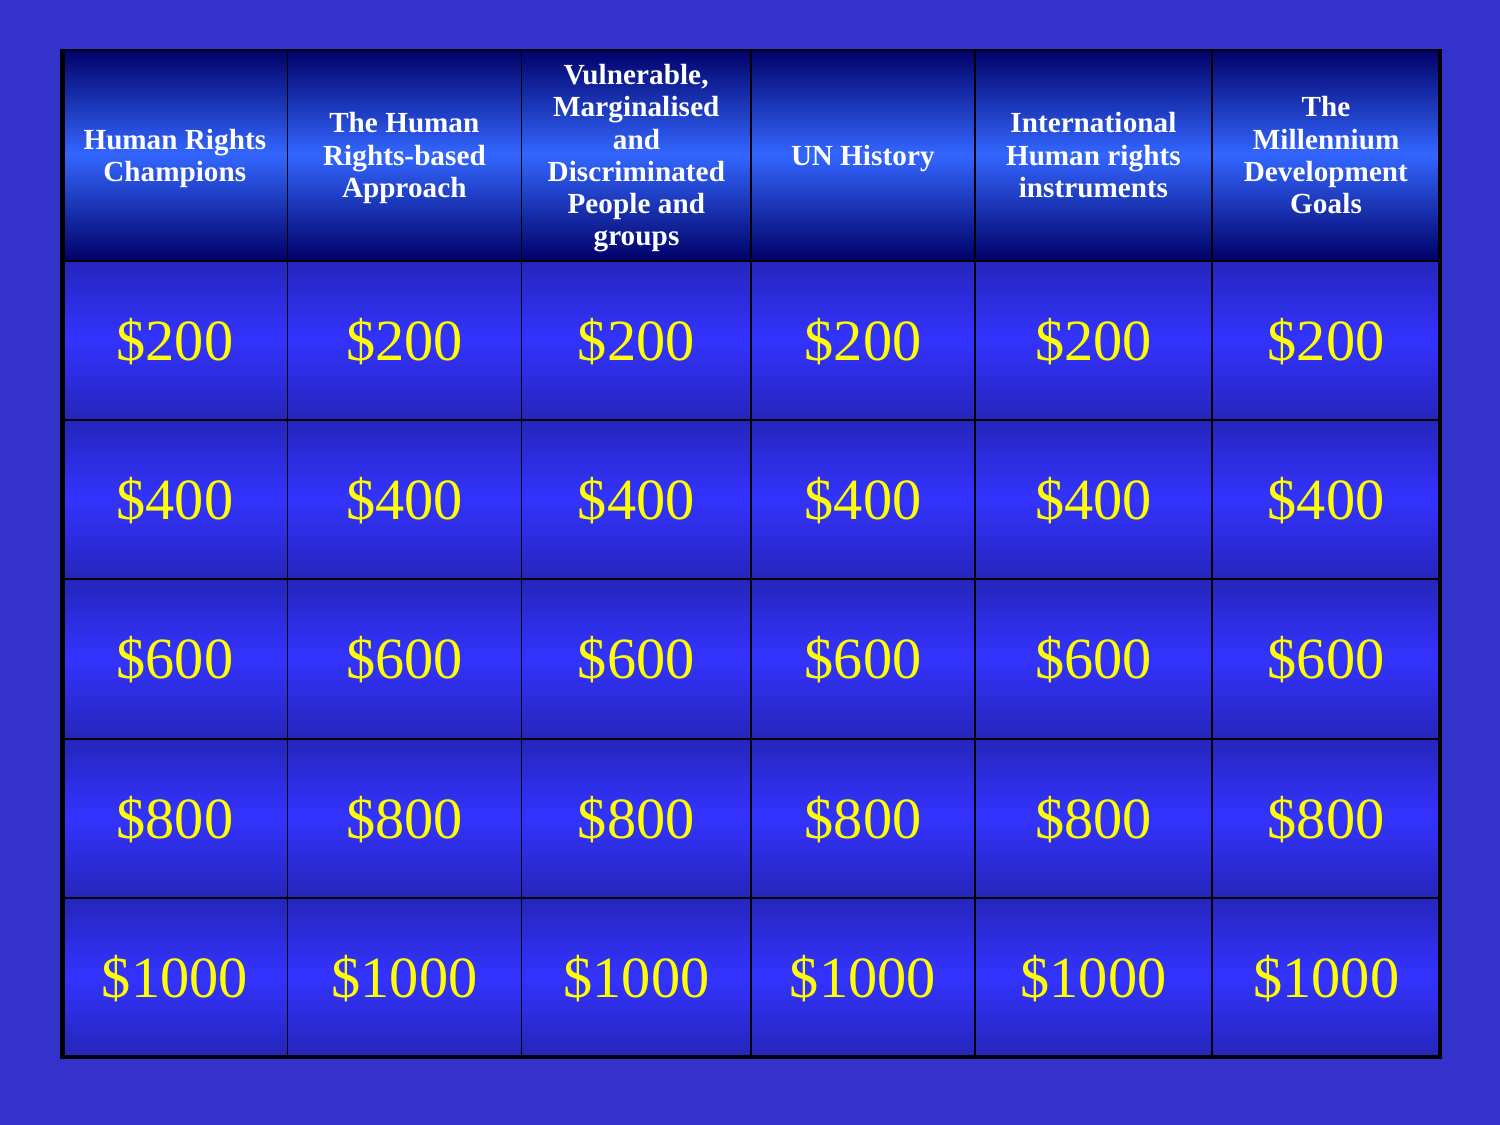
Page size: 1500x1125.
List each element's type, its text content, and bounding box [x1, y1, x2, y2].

table_cell $1000 [522, 899, 750, 1055]
table_cell $400 [976, 421, 1211, 578]
table_header UN History [752, 51, 974, 260]
table_cell $800 [522, 740, 750, 897]
table_cell $400 [65, 421, 287, 578]
table_cell $1000 [976, 899, 1211, 1055]
table_cell $1000 [752, 899, 974, 1055]
table_cell $200 [752, 262, 974, 419]
table_cell $800 [288, 740, 521, 897]
table_cell $200 [976, 262, 1211, 419]
table_cell $800 [976, 740, 1211, 897]
table_cell $200 [522, 262, 750, 419]
table_cell $200 [65, 262, 287, 419]
table_cell $600 [752, 580, 974, 738]
table_cell $200 [1213, 262, 1438, 419]
table_cell $200 [288, 262, 521, 419]
table_cell $800 [65, 740, 287, 897]
table_cell $1000 [288, 899, 521, 1055]
table_cell $400 [522, 421, 750, 578]
table_header The Millennium Development Goals [1213, 51, 1438, 260]
table_cell $800 [752, 740, 974, 897]
table_header The Human Rights-based Approach [288, 51, 521, 260]
table_cell $400 [288, 421, 521, 578]
table_cell $600 [522, 580, 750, 738]
table_cell $800 [1213, 740, 1438, 897]
table_cell $1000 [65, 899, 287, 1055]
table_cell $600 [65, 580, 287, 738]
table_cell $600 [976, 580, 1211, 738]
table_cell $600 [288, 580, 521, 738]
table_cell $400 [752, 421, 974, 578]
table_header International Human rights instruments [976, 51, 1211, 260]
table_cell $600 [1213, 580, 1438, 738]
table_cell $1000 [1213, 899, 1438, 1055]
table_header Human Rights Champions [65, 51, 287, 260]
table_header Vulnerable, Marginalised and Discriminated People and groups [522, 51, 750, 260]
table_cell $400 [1213, 421, 1438, 578]
